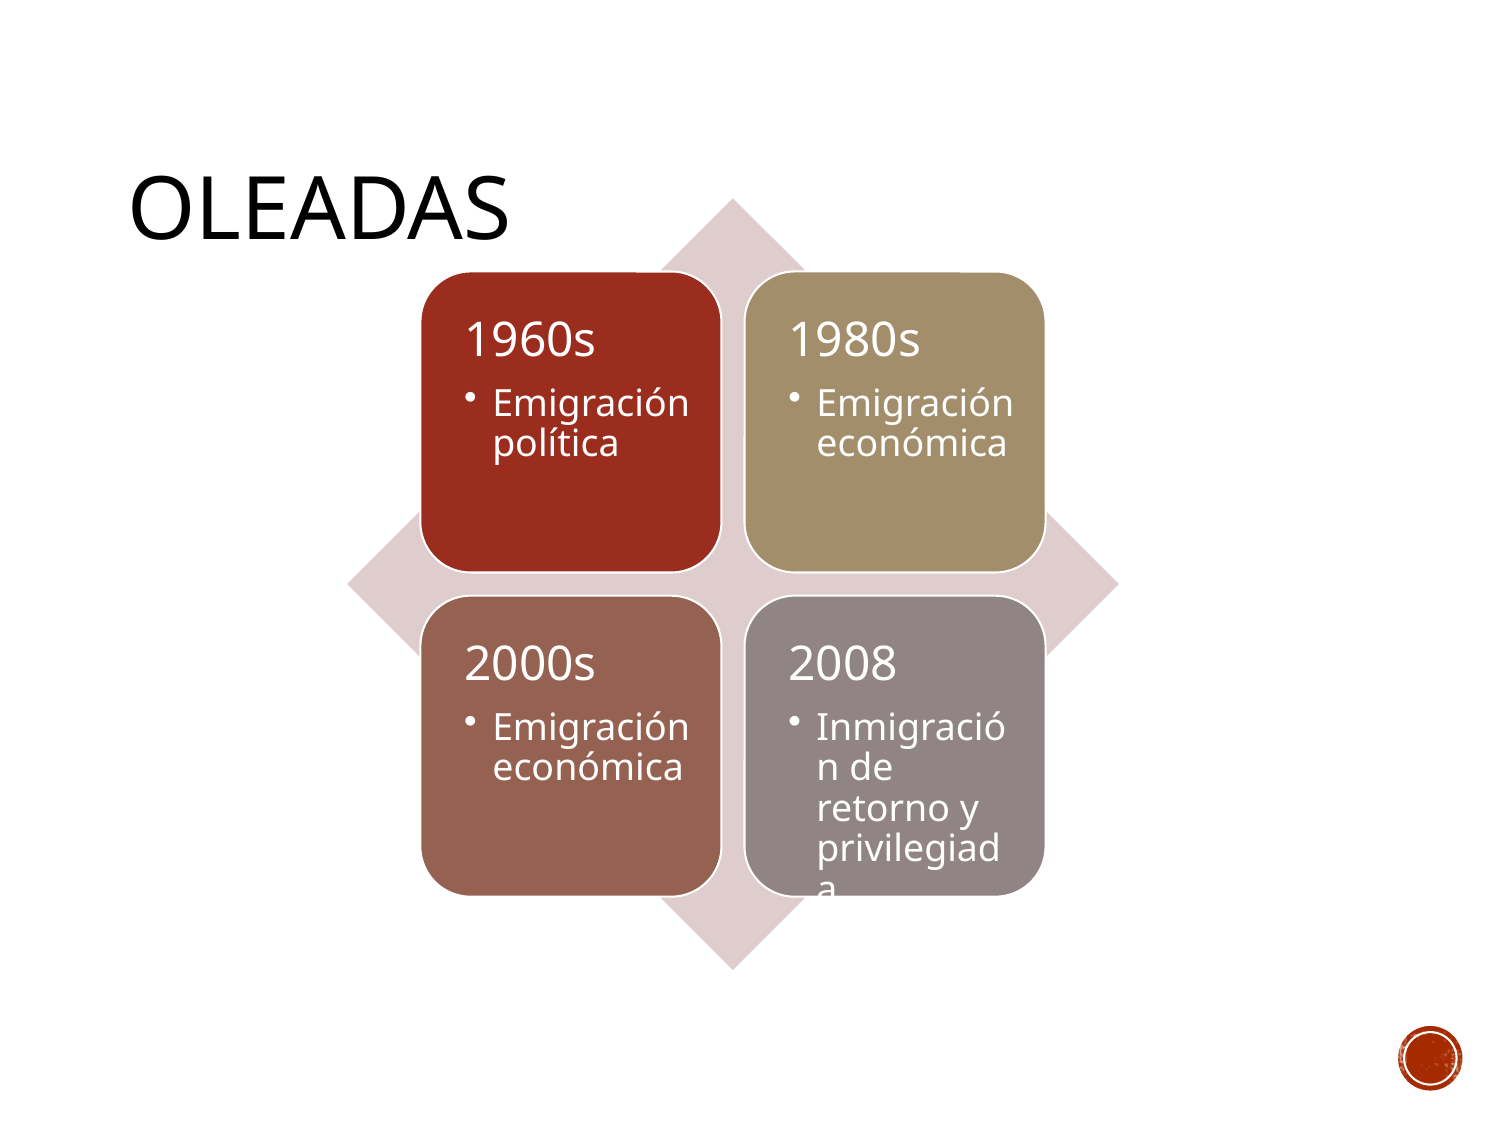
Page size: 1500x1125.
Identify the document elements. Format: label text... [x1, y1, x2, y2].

title oleadas [112, 79, 1388, 197]
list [0, 199, 1496, 967]
